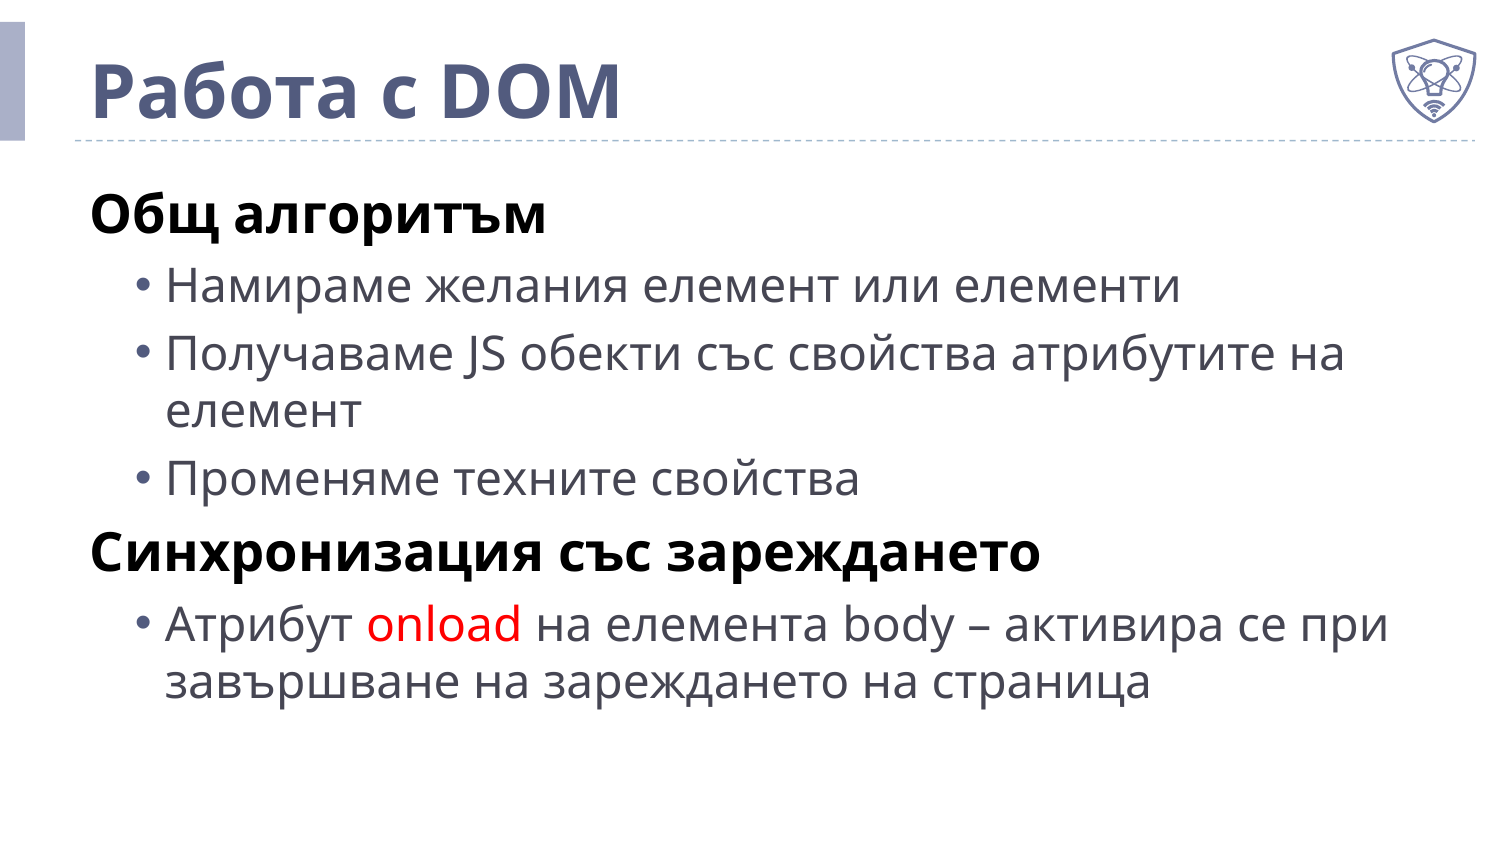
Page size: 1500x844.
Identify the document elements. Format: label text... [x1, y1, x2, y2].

title Работа с DOM [75, 18, 1475, 141]
list Общ алгоритъм Намираме желания елемент или елементи Получаваме JS обекти със свойства атрибутите на елемент Променяме техните свойства Синхронизация със зареждането Атрибут onload на елемента body – активира се при завършване на зареждането на страница [75, 171, 1475, 835]
